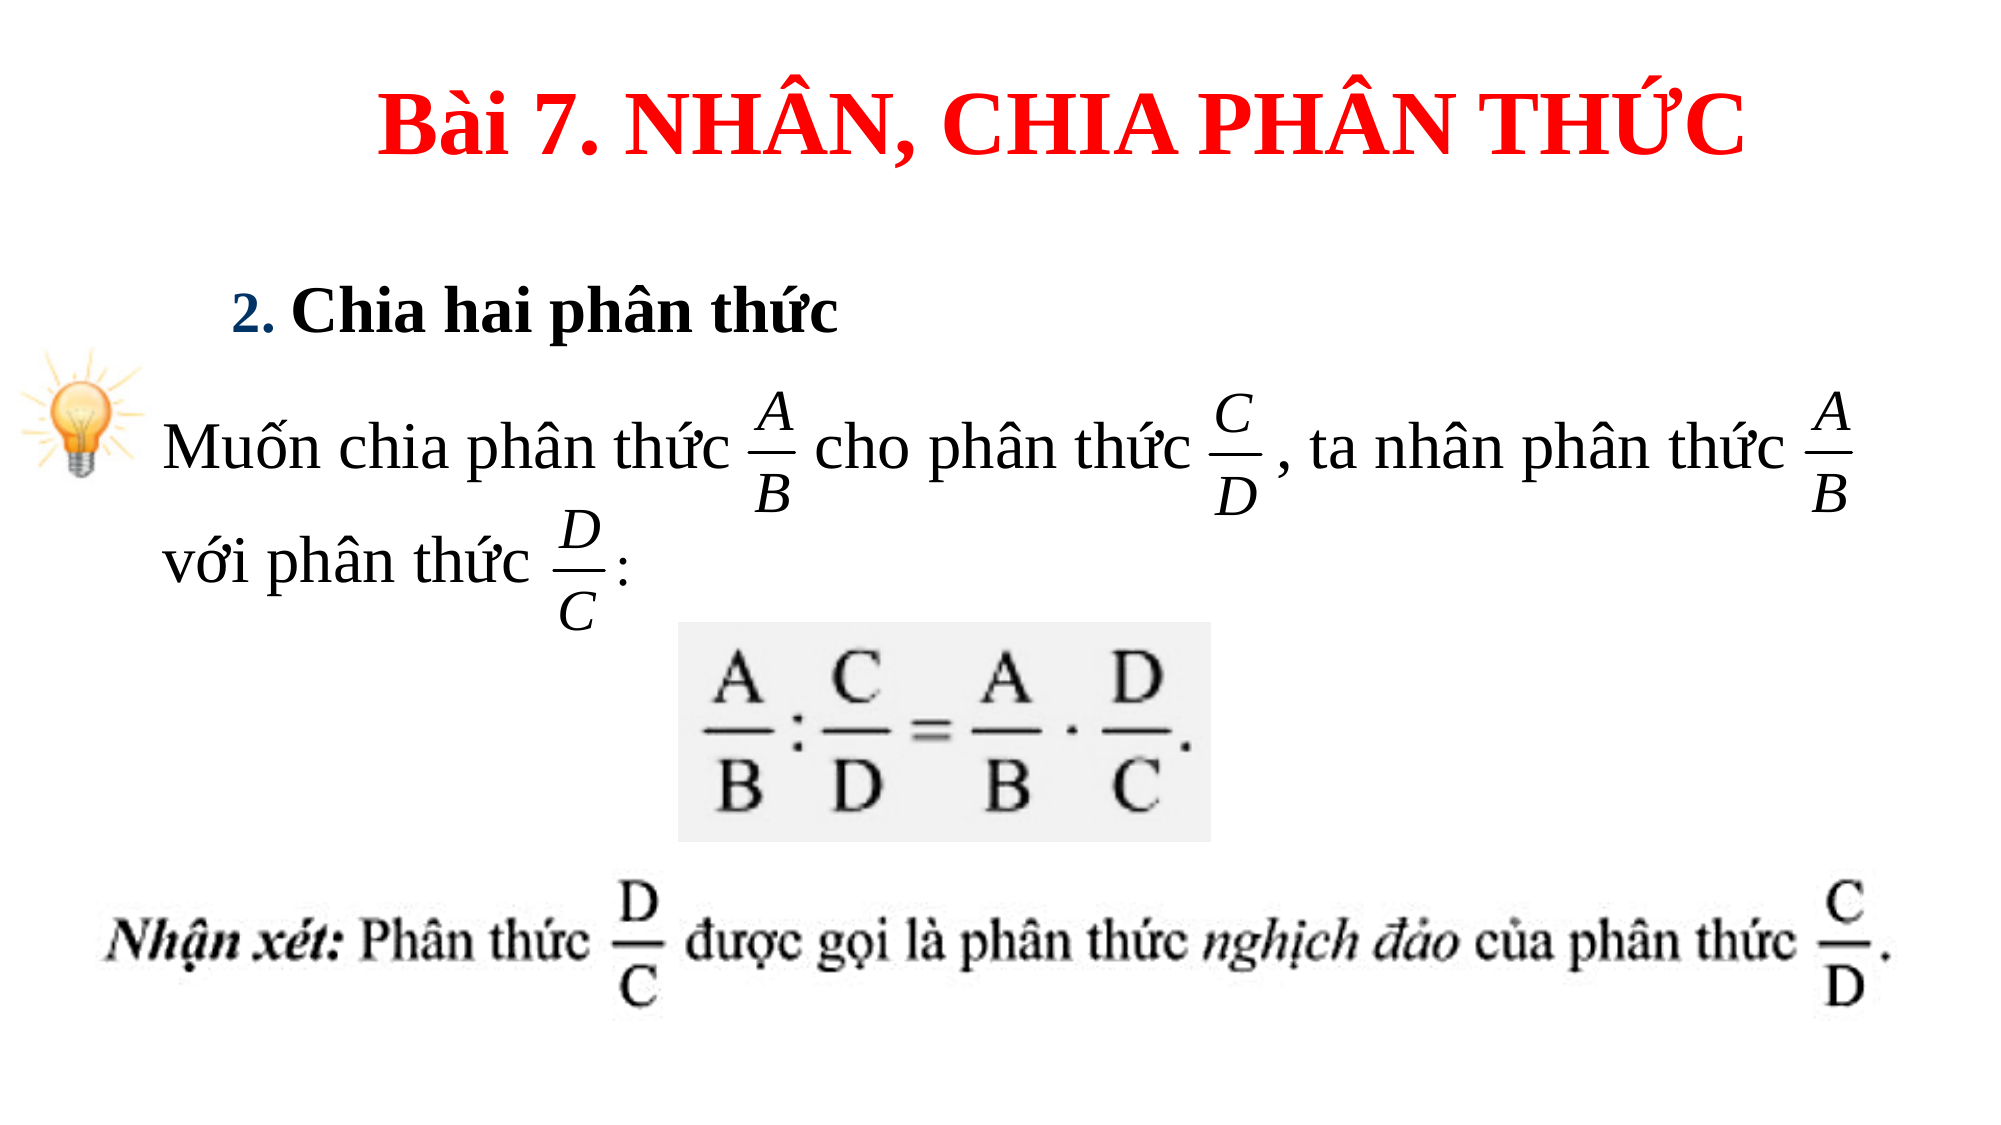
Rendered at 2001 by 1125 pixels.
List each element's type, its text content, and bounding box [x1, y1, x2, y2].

picture [92, 865, 1908, 1021]
text_box Bài 7. NHÂN, CHIA PHÂN THỨC [362, 55, 1900, 180]
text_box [678, 622, 1211, 842]
text_box 2. Chia hai phân thức [217, 258, 1723, 353]
picture [7, 346, 157, 484]
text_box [147, 374, 1866, 644]
